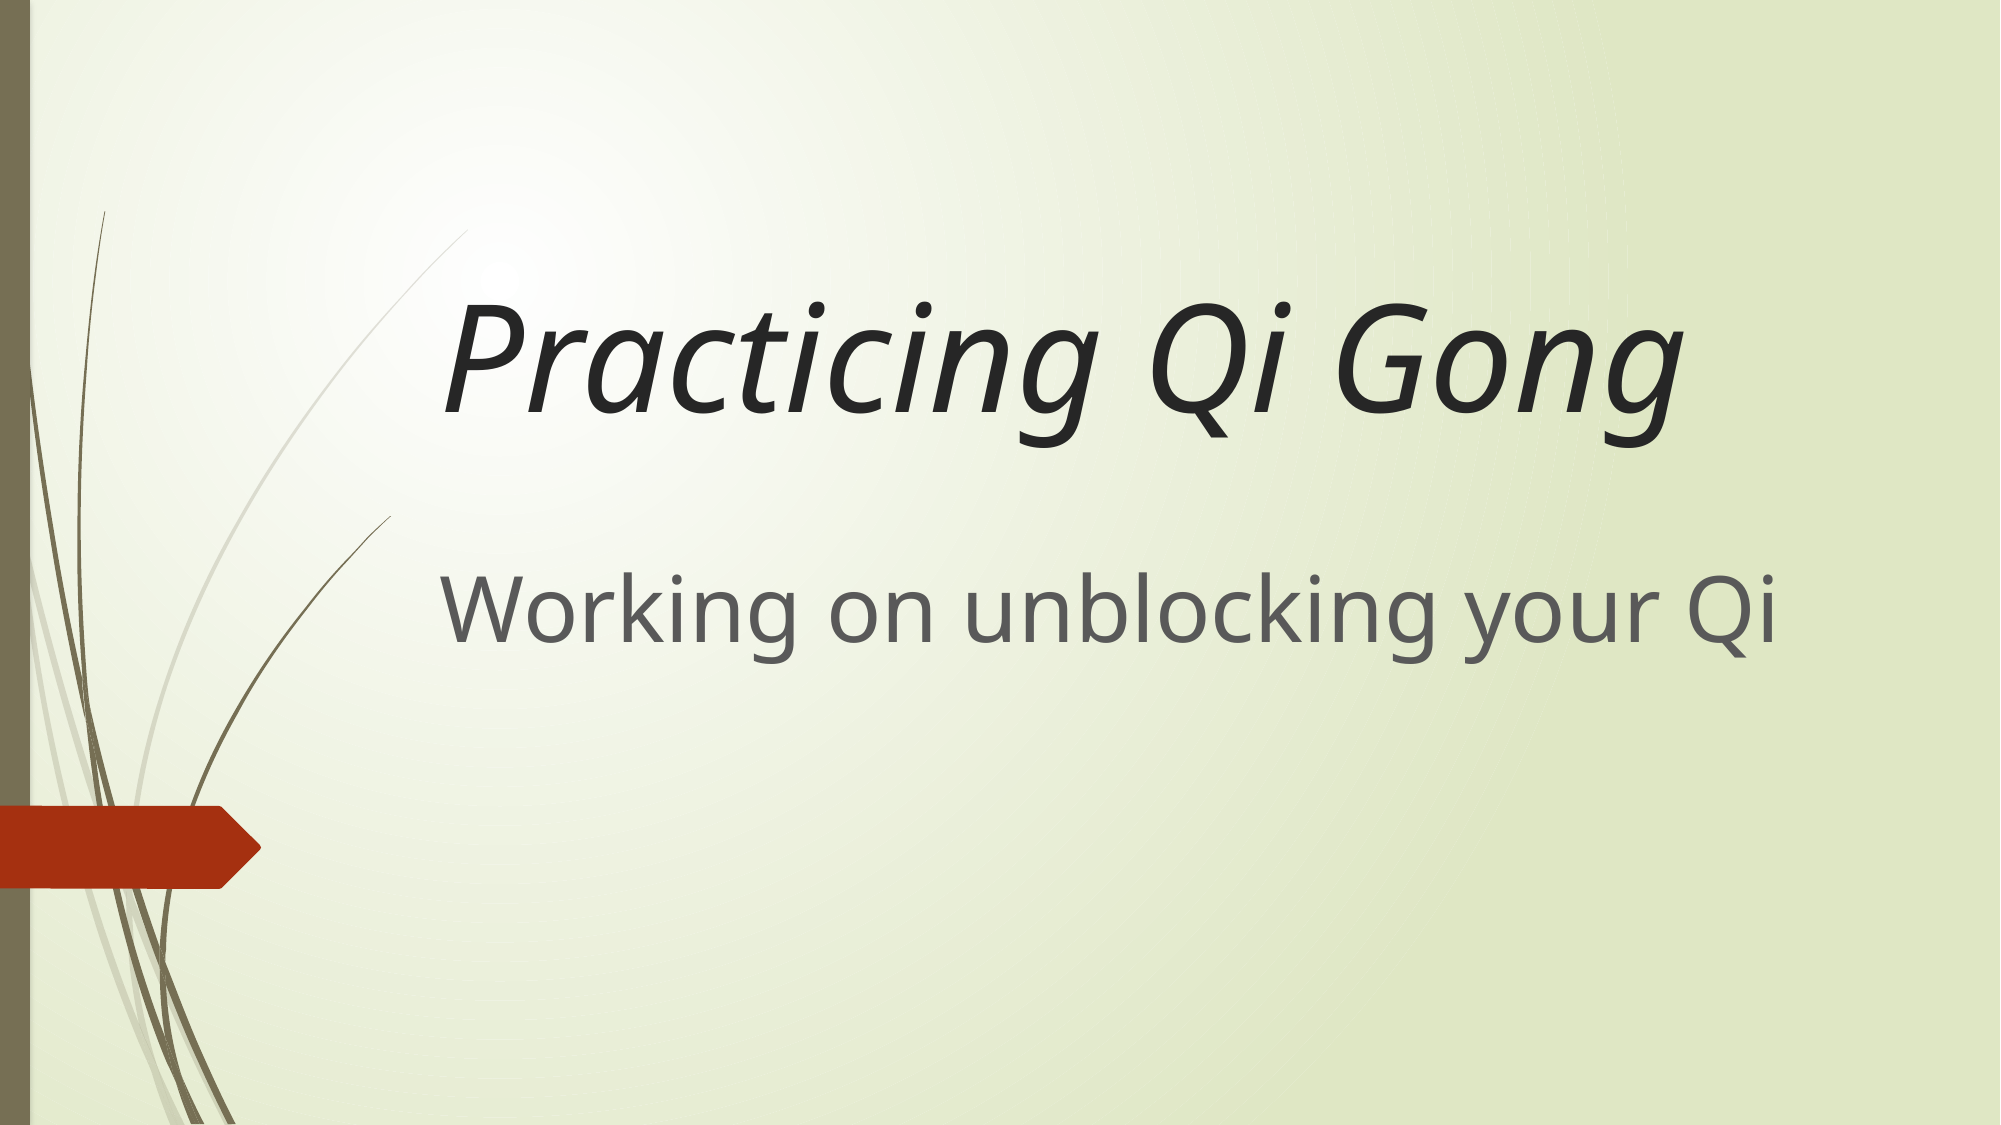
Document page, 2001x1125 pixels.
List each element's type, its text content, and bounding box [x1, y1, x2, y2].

title Practicing Qi Gong [424, 132, 1888, 450]
list Working on unblocking your Qi [424, 542, 1888, 859]
